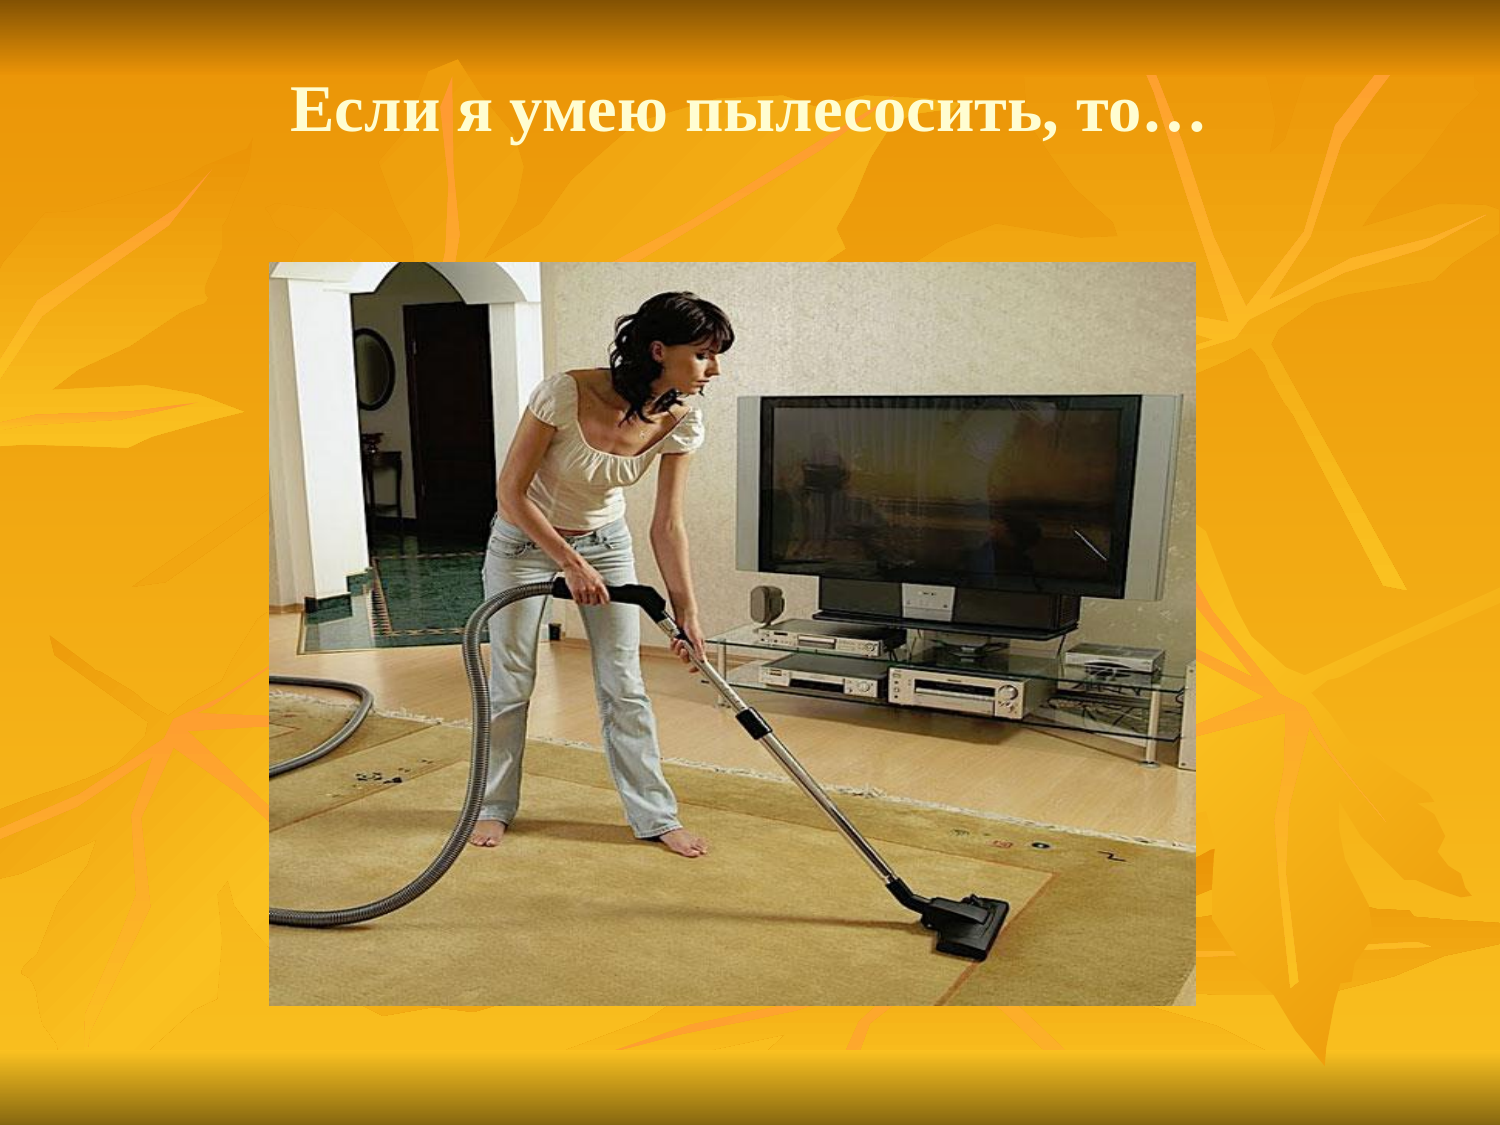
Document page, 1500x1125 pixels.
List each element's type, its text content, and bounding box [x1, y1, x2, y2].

title Если я умею пылесосить, то… [74, 45, 1426, 165]
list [269, 262, 1196, 1006]
